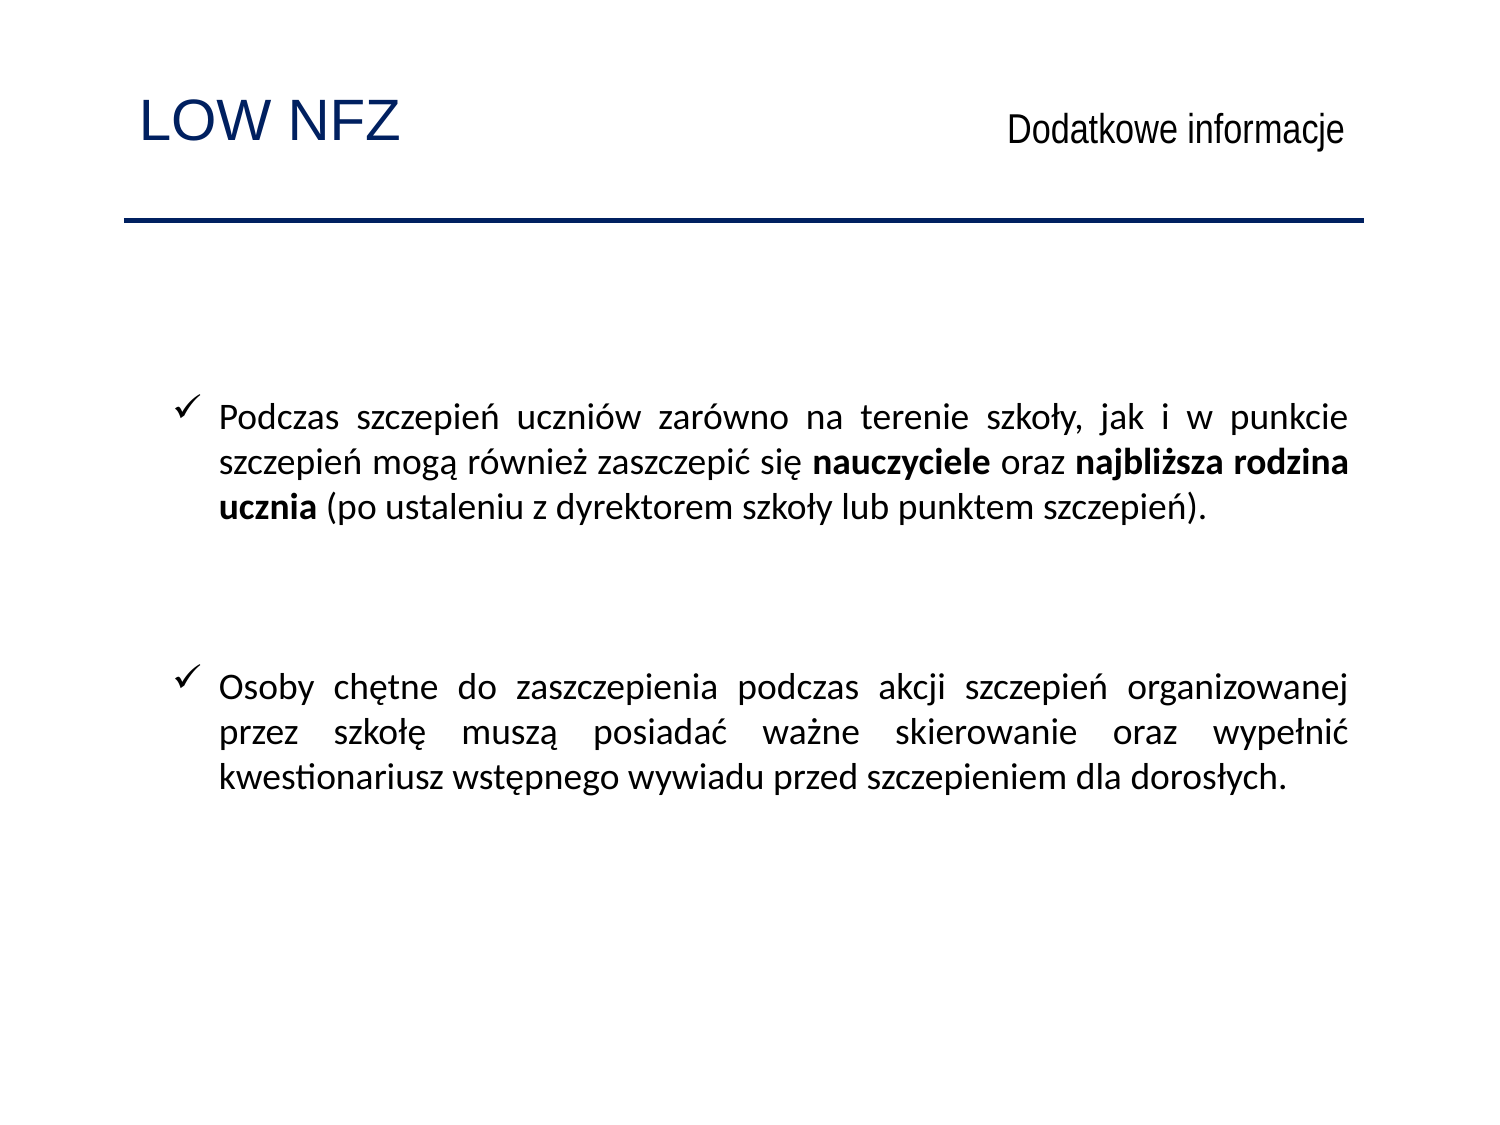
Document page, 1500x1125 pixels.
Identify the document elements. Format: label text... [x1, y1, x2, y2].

text_box Dodatkowe informacje [324, 94, 1360, 199]
text_box LOW NFZ [123, 74, 526, 160]
text_box Podczas szczepień uczniów zarówno na terenie szkoły, jak i w punkcie szczepień mogą również zaszczepić się nauczyciele oraz najbliższa rodzina ucznia (po ustaleniu z dyrektorem szkoły lub punktem szczepień). Osoby chętne do zaszczepienia podczas akcji szczepień organizowanej przez szkołę muszą posiadać ważne skierowanie oraz wypełnić kwestionariusz wstępnego wywiadu przed szczepieniem dla dorosłych. [157, 340, 1365, 850]
